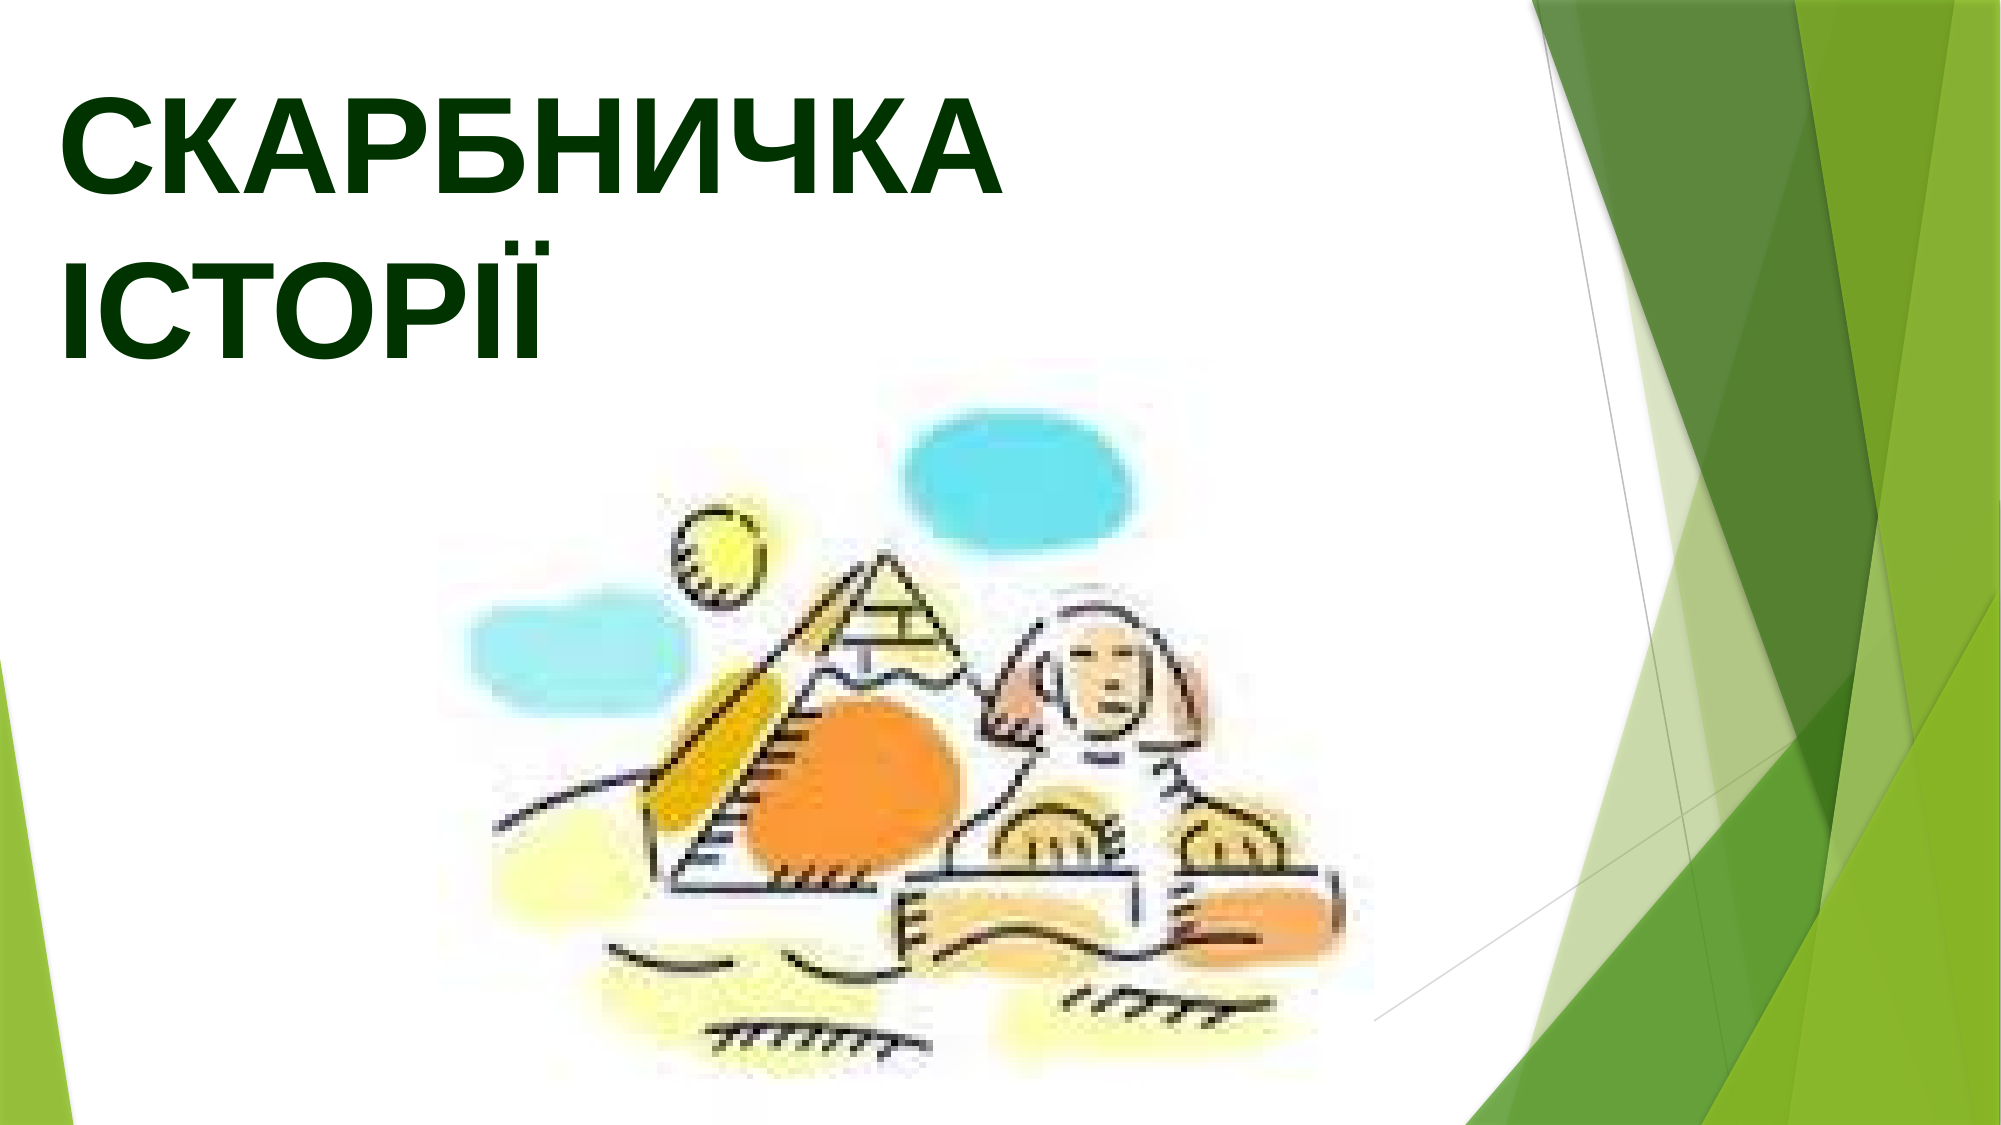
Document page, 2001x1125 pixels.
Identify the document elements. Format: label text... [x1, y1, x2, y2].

text_box СКАРБНИЧКА ІСТОРІЇ [42, 48, 1160, 394]
picture [436, 357, 1374, 1125]
